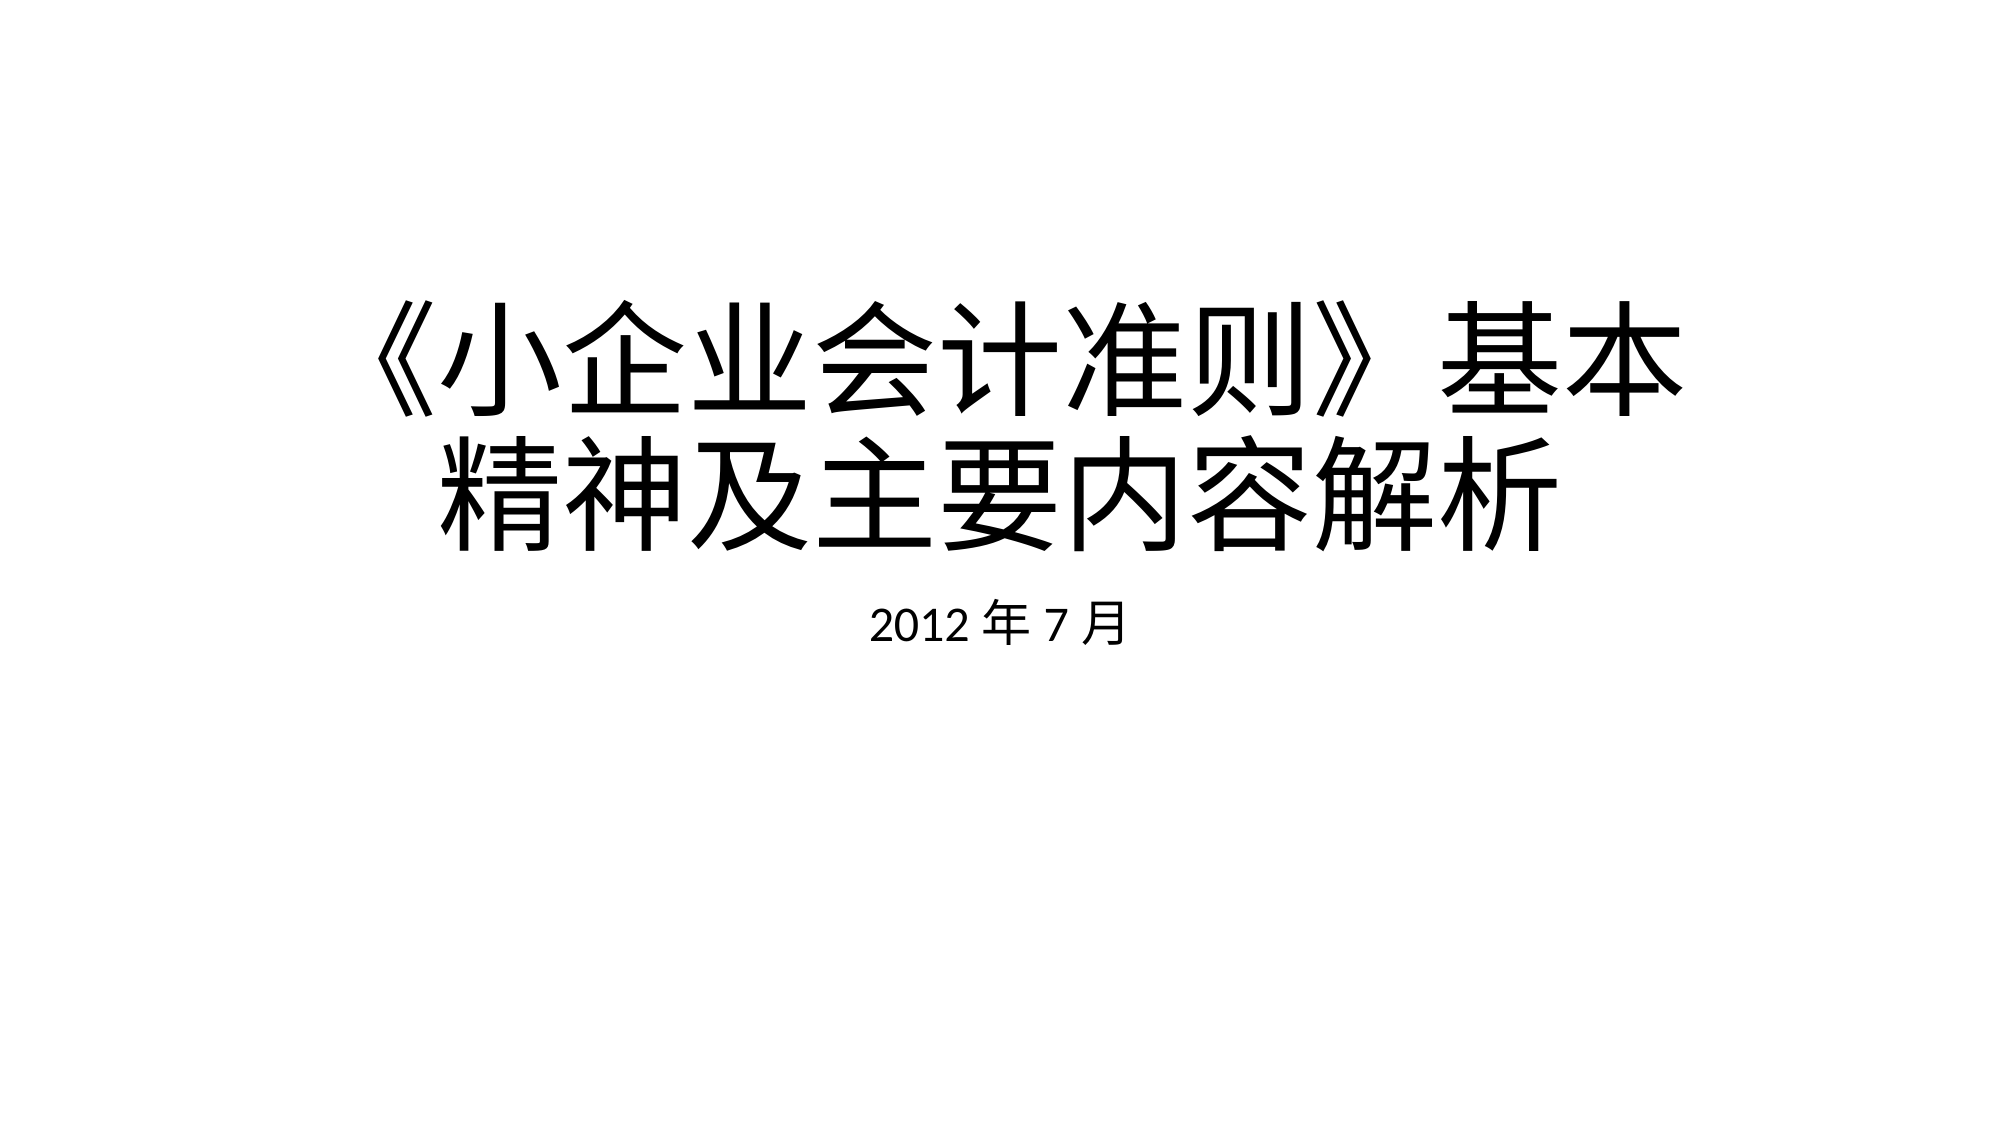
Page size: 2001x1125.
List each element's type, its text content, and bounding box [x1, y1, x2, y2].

title 《小企业会计准则》基本精神及主要内容解析 [249, 184, 1750, 576]
subtitle 2012年7月 [249, 590, 1750, 863]
